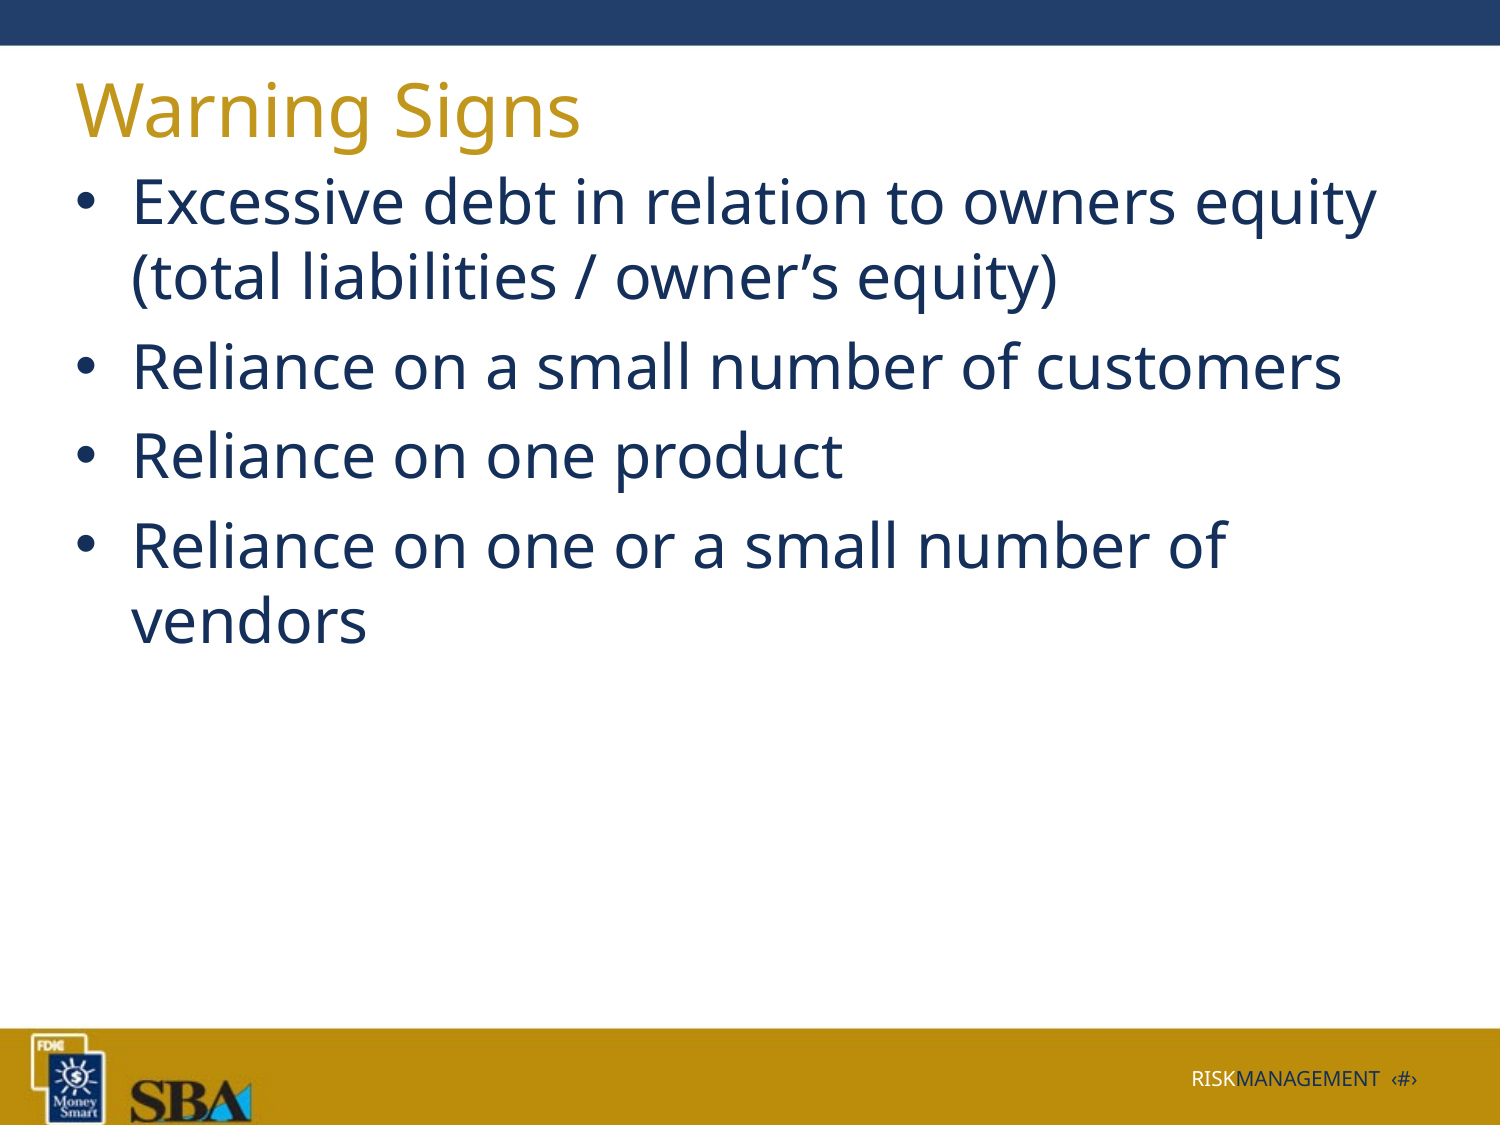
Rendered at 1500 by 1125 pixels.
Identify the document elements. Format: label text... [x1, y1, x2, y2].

list Excessive debt in relation to owners equity (total liabilities / owner’s equity) Reliance on a small number of customers Reliance on one product Reliance on one or a small number of vendors [74, 161, 1426, 863]
picture [0, 0, 1500, 1125]
title Warning Signs [74, 61, 1426, 161]
